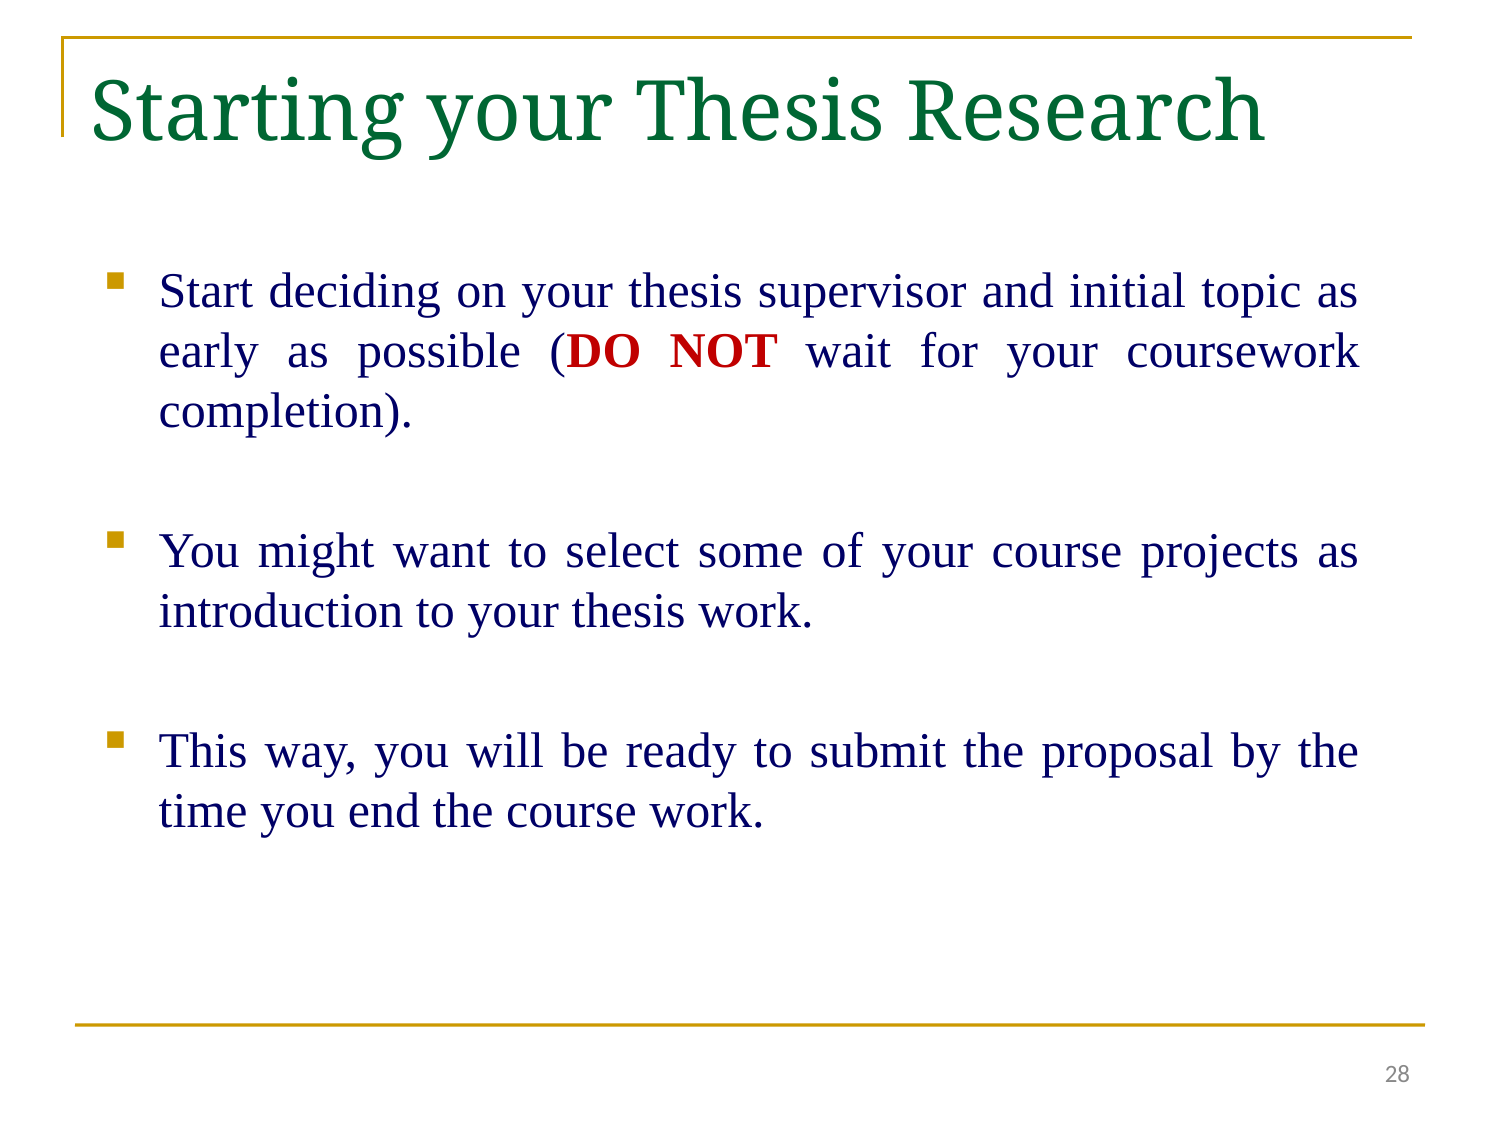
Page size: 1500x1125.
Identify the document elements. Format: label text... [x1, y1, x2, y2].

text_box 28 [1074, 1042, 1425, 1103]
text_box Starting your Thesis Research [75, 49, 1463, 188]
text_box Start deciding on your thesis supervisor and initial topic as early as possible (DO NOT wait for your coursework completion). You might want to select some of your course projects as introduction to your thesis work. This way, you will be ready to submit the proposal by the time you end the course work. [87, 249, 1375, 975]
